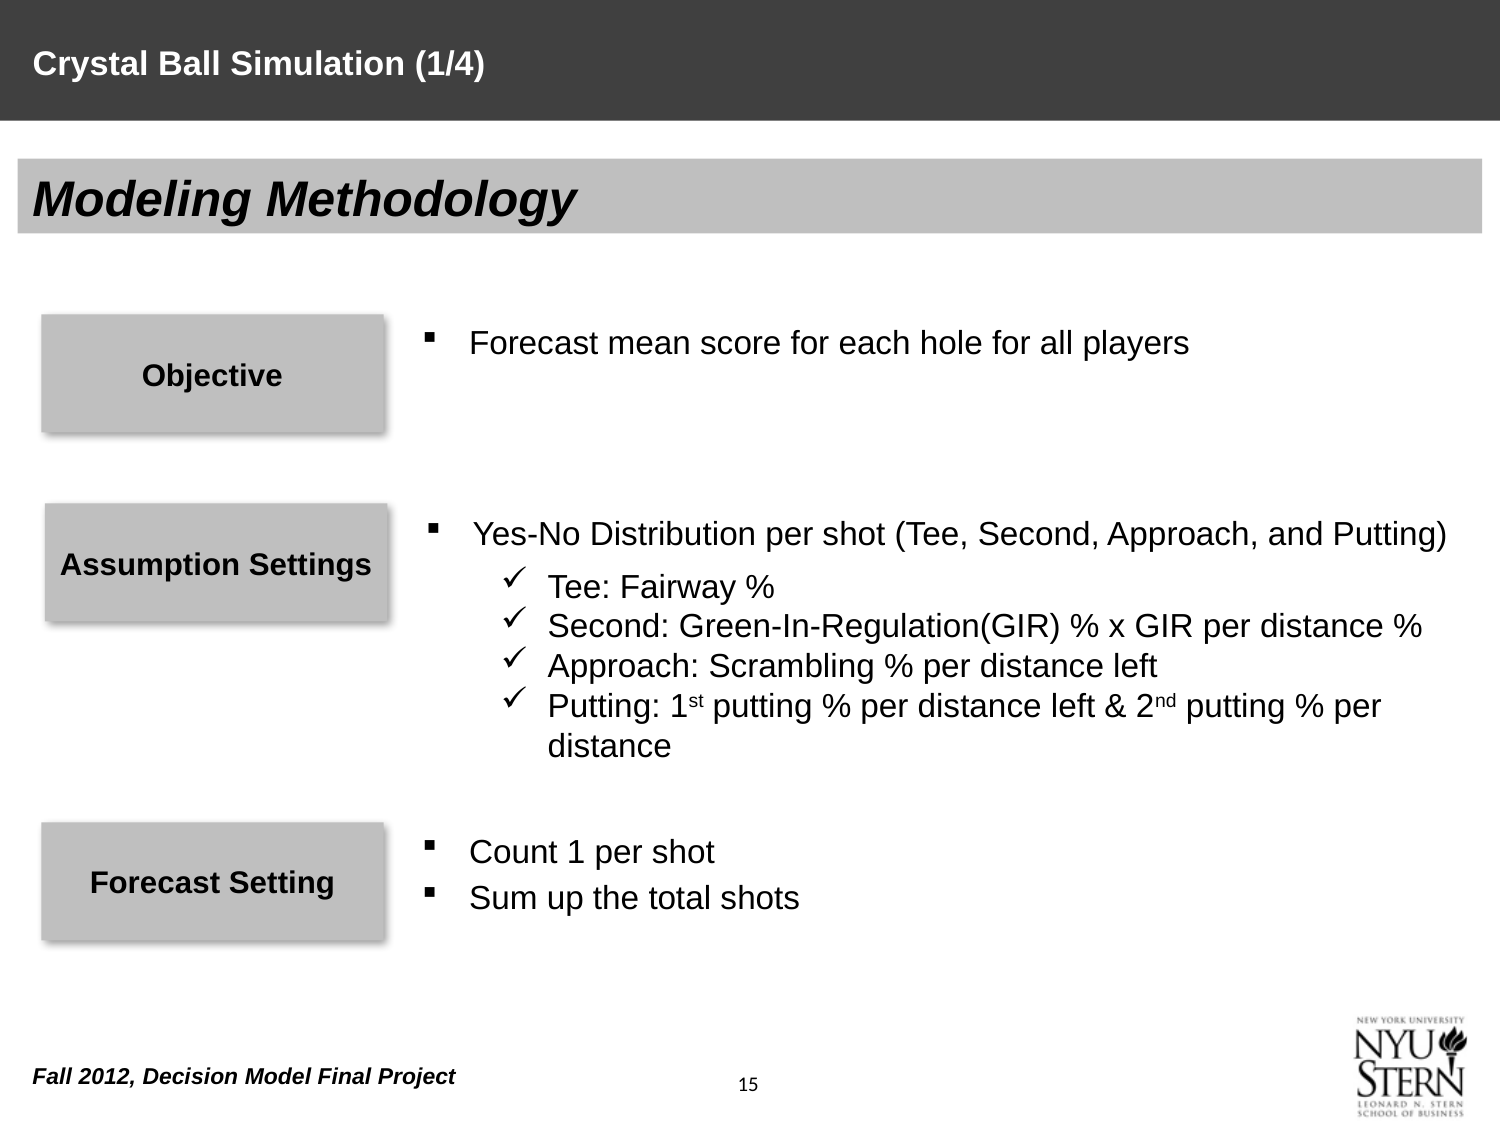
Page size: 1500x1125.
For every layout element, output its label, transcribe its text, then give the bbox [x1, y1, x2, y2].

text_box Forecast Setting [41, 822, 384, 941]
text_box Yes-No Distribution per shot (Tee, Second, Approach, and Putting) Tee: Fairway % Second: Green-In-Regulation(GIR) % x GIR per distance % Approach: Scrambling % per distance left Putting: 1st putting % per distance left & 2nd putting % per distance [411, 504, 1486, 772]
text_box Count 1 per shot Sum up the total shots [407, 822, 1483, 924]
text_box Modeling Methodology [17, 158, 1483, 234]
title Crystal Ball Simulation (1/4) [17, 28, 503, 95]
picture [1352, 1014, 1468, 1121]
text_box Assumption Settings [44, 503, 388, 622]
text_box Objective [41, 314, 384, 433]
text_box Forecast mean score for each hole for all players [407, 314, 1483, 370]
